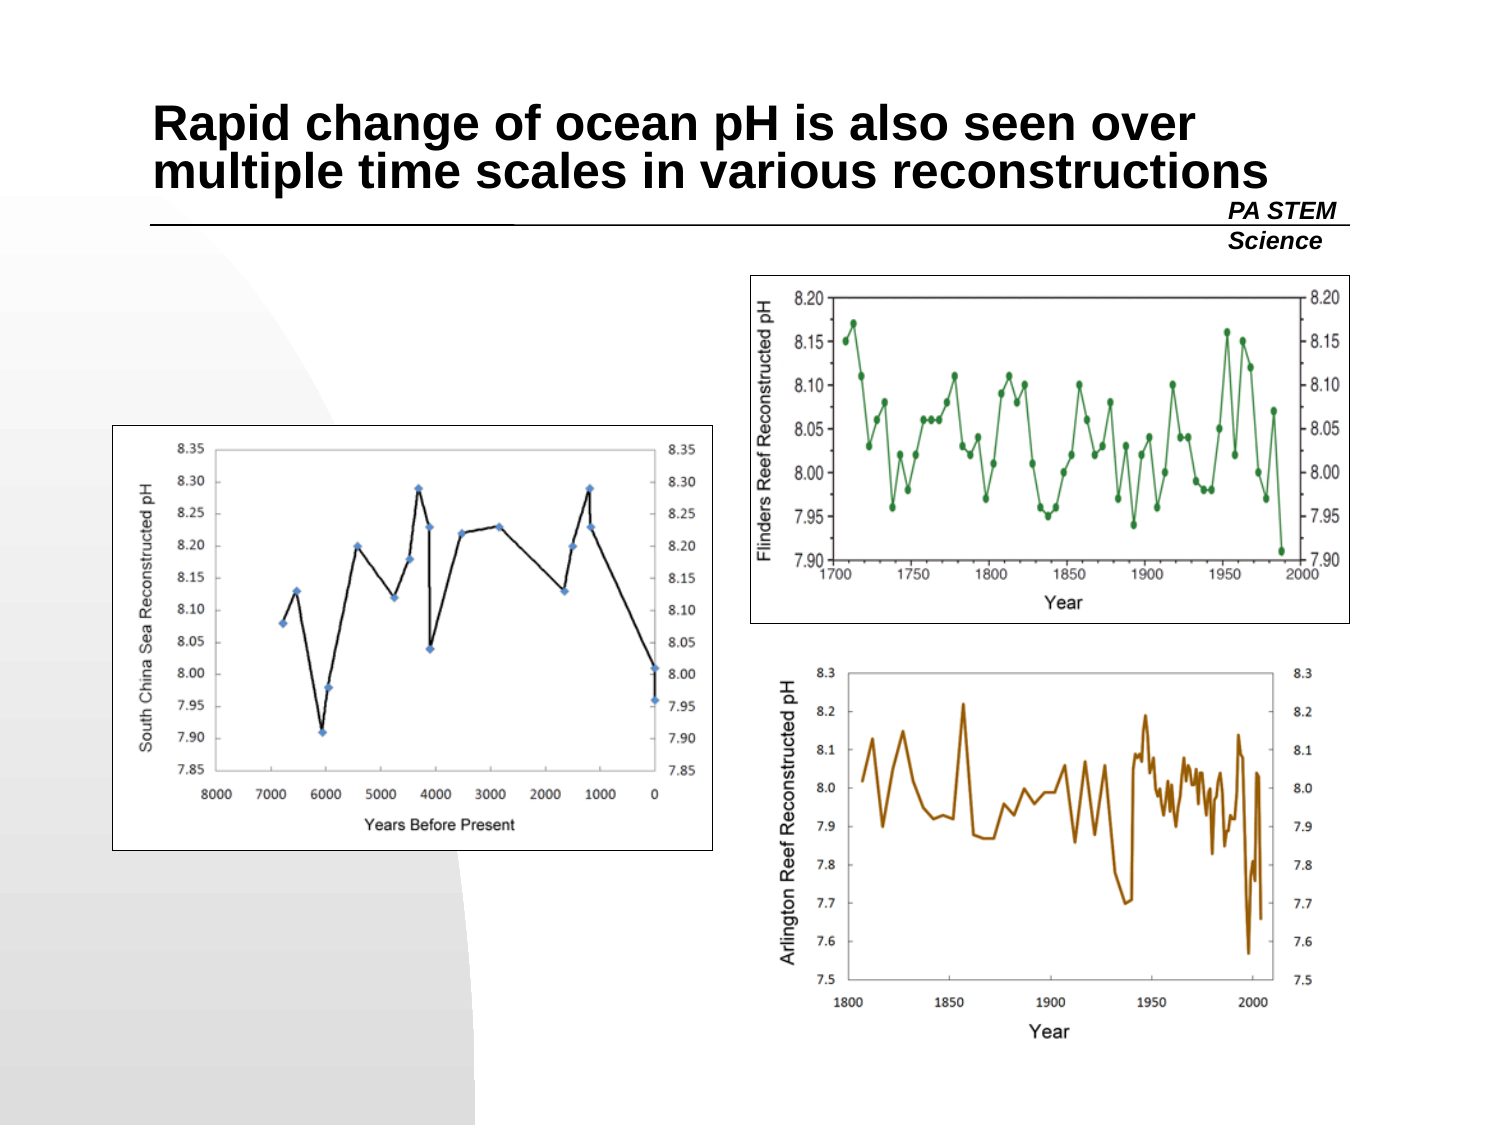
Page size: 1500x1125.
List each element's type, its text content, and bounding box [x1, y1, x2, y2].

text_box PA STEM Science [1213, 187, 1352, 263]
title Rapid change of ocean pH is also seen over multiple time scales in various reconstructions [137, 49, 1363, 251]
text_box [362, 387, 744, 463]
picture [749, 274, 1351, 624]
picture [762, 637, 1326, 1057]
picture [112, 424, 713, 852]
